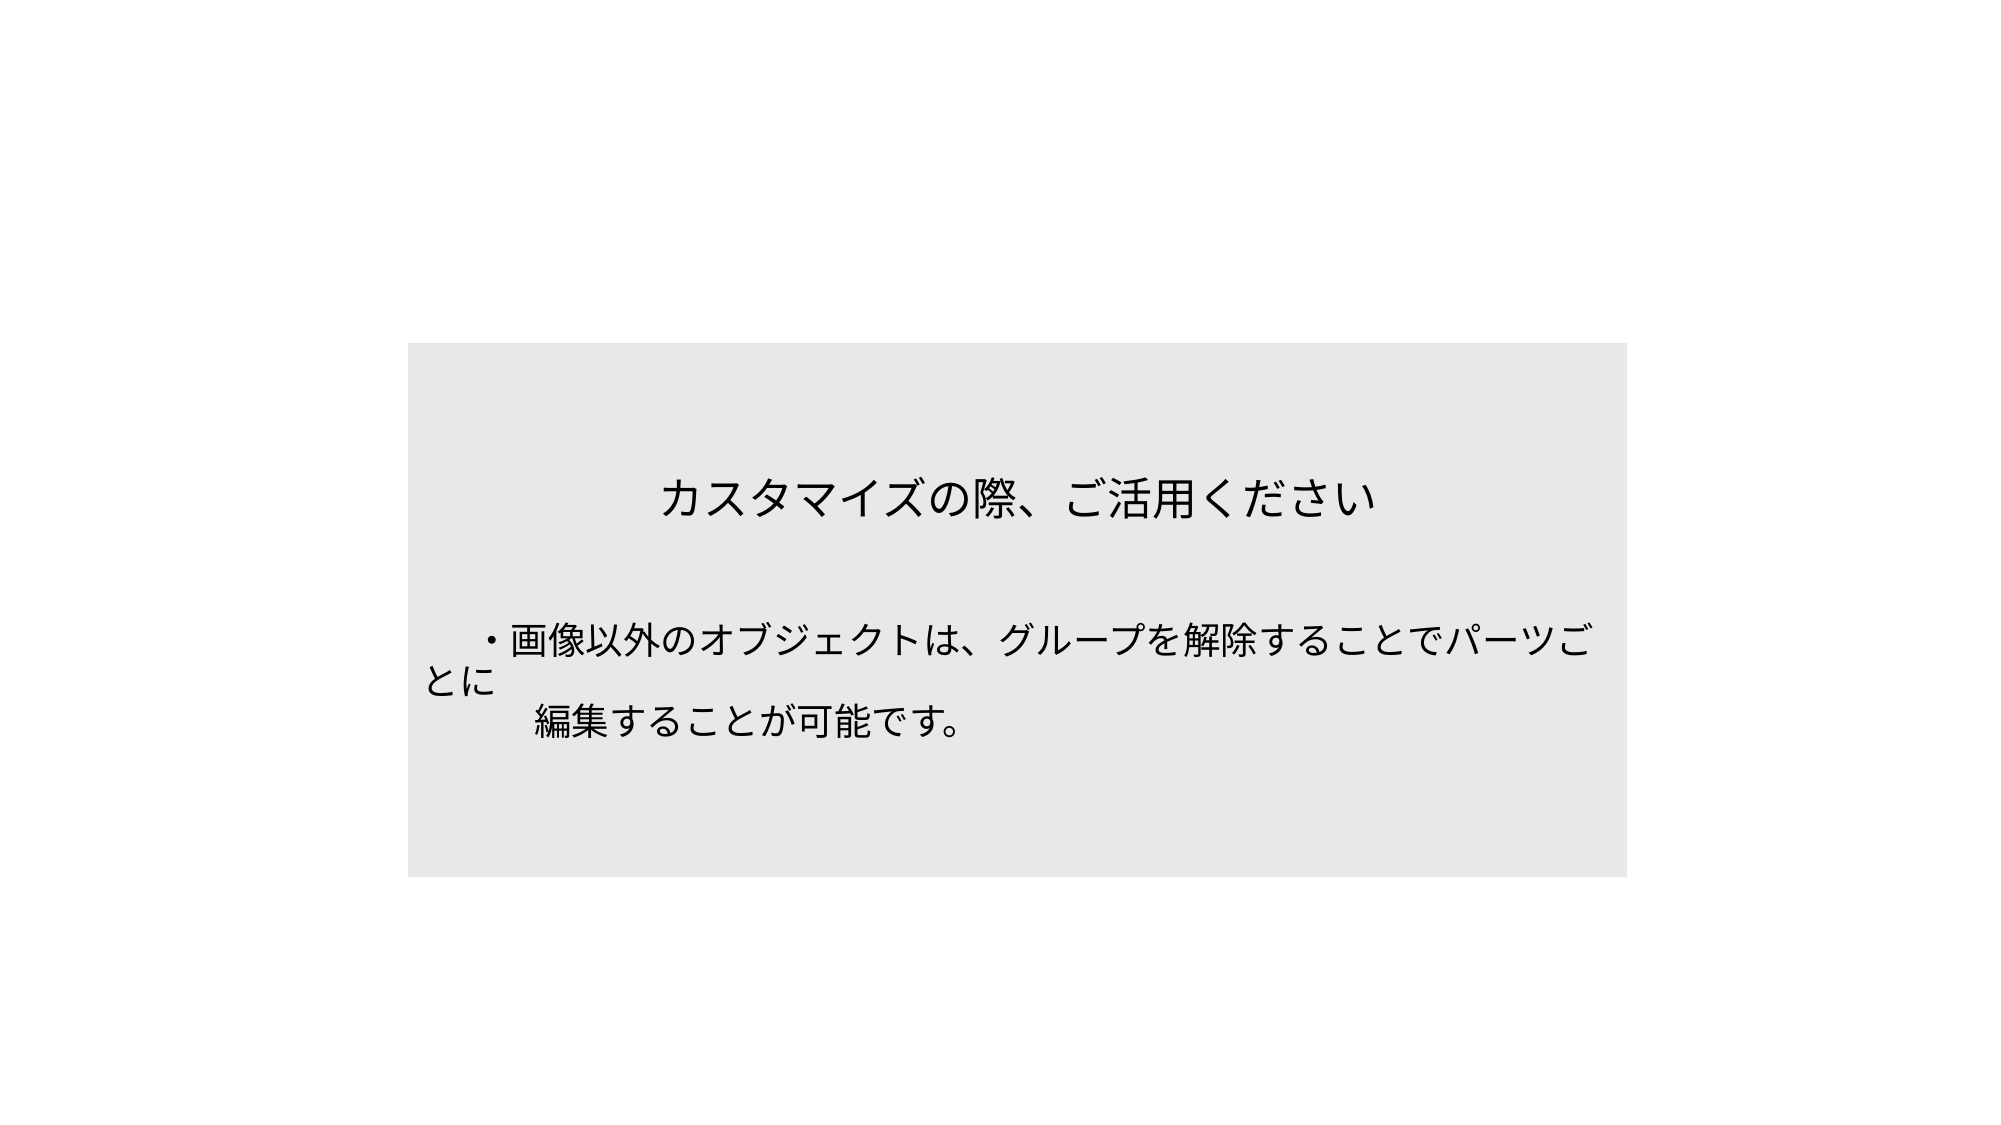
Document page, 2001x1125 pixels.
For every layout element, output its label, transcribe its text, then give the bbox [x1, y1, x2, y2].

text_box カスタマイズの際、ご活用ください ・画像以外のオブジェクトは、グループを解除することでパーツごとに 編集することが可能です。 [408, 342, 1628, 878]
